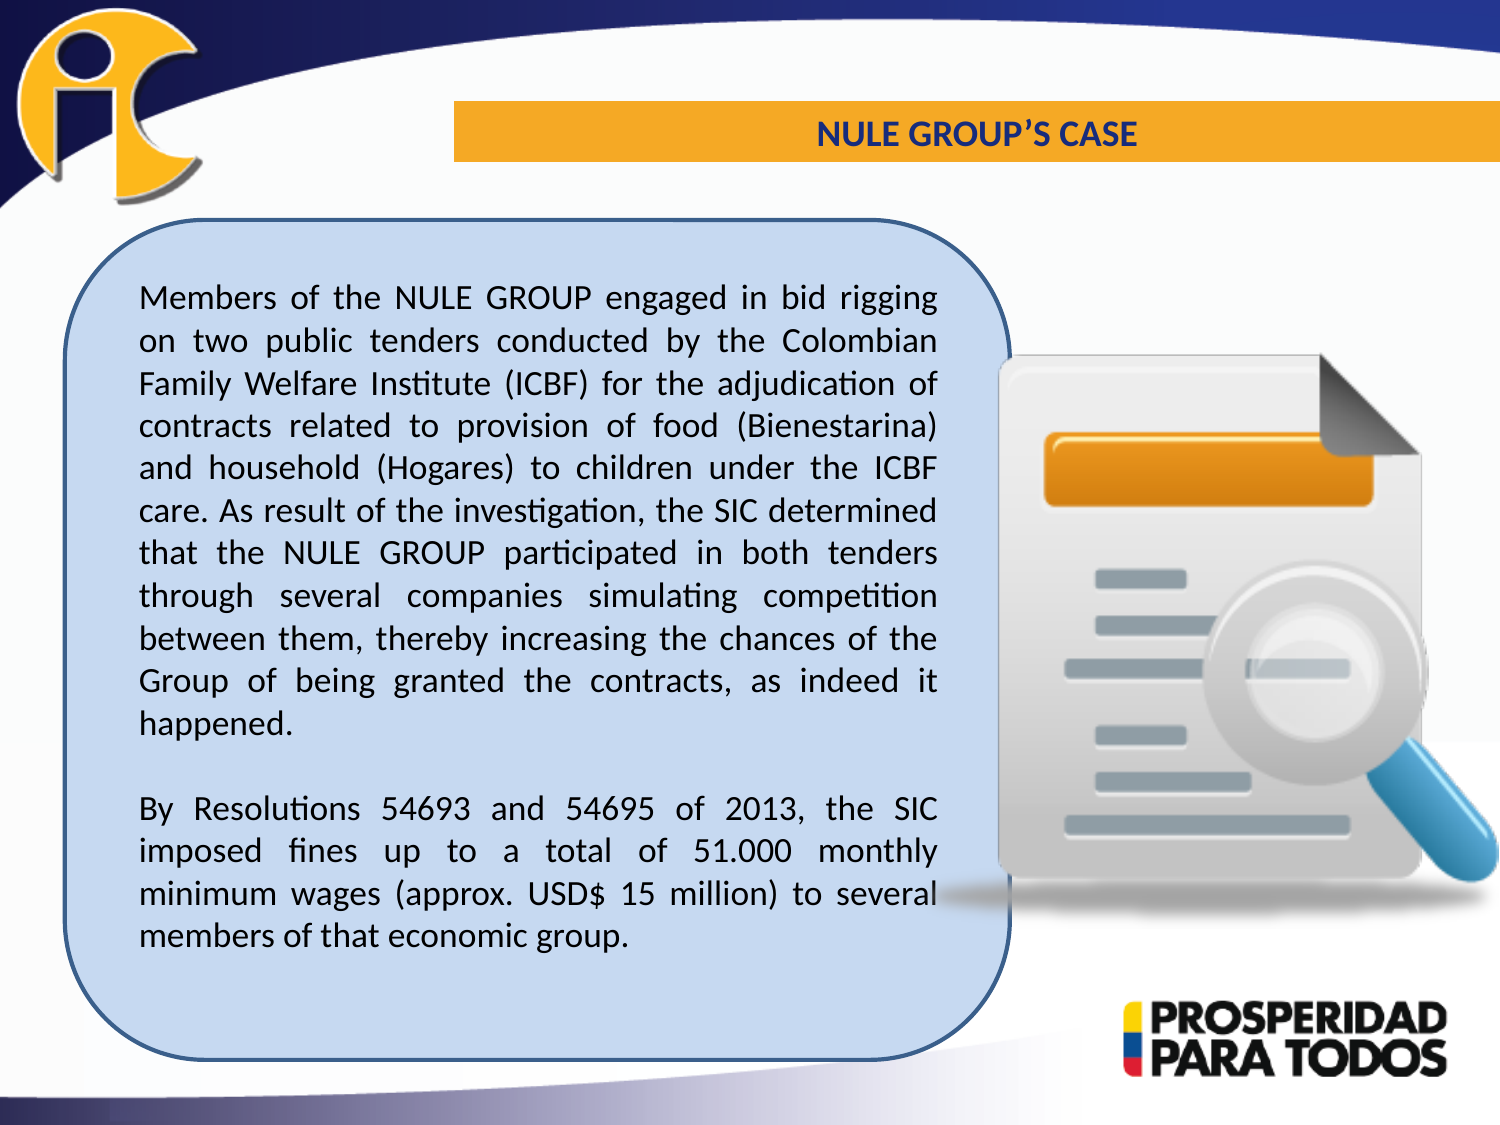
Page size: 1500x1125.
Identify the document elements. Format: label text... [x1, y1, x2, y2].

text_box Members of the NULE GROUP engaged in bid rigging on two public tenders conducted by the Colombian Family Welfare Institute (ICBF) for the adjudication of contracts related to provision of food (Bienestarina) and household (Hogares) to children under the ICBF care. As result of the investigation, the SIC determined that the NULE GROUP participated in both tenders through several companies simulating competition between them, thereby increasing the chances of the Group of being granted the contracts, as indeed it happened. By Resolutions 54693 and 54695 of 2013, the SIC imposed fines up to a total of 51.000 monthly minimum wages (approx. USD$ 15 million) to several members of that economic group. [123, 267, 954, 963]
text_box NULE GROUP’S CASE [454, 101, 1500, 162]
text_box [62, 217, 1012, 1062]
picture [0, 0, 1500, 1125]
